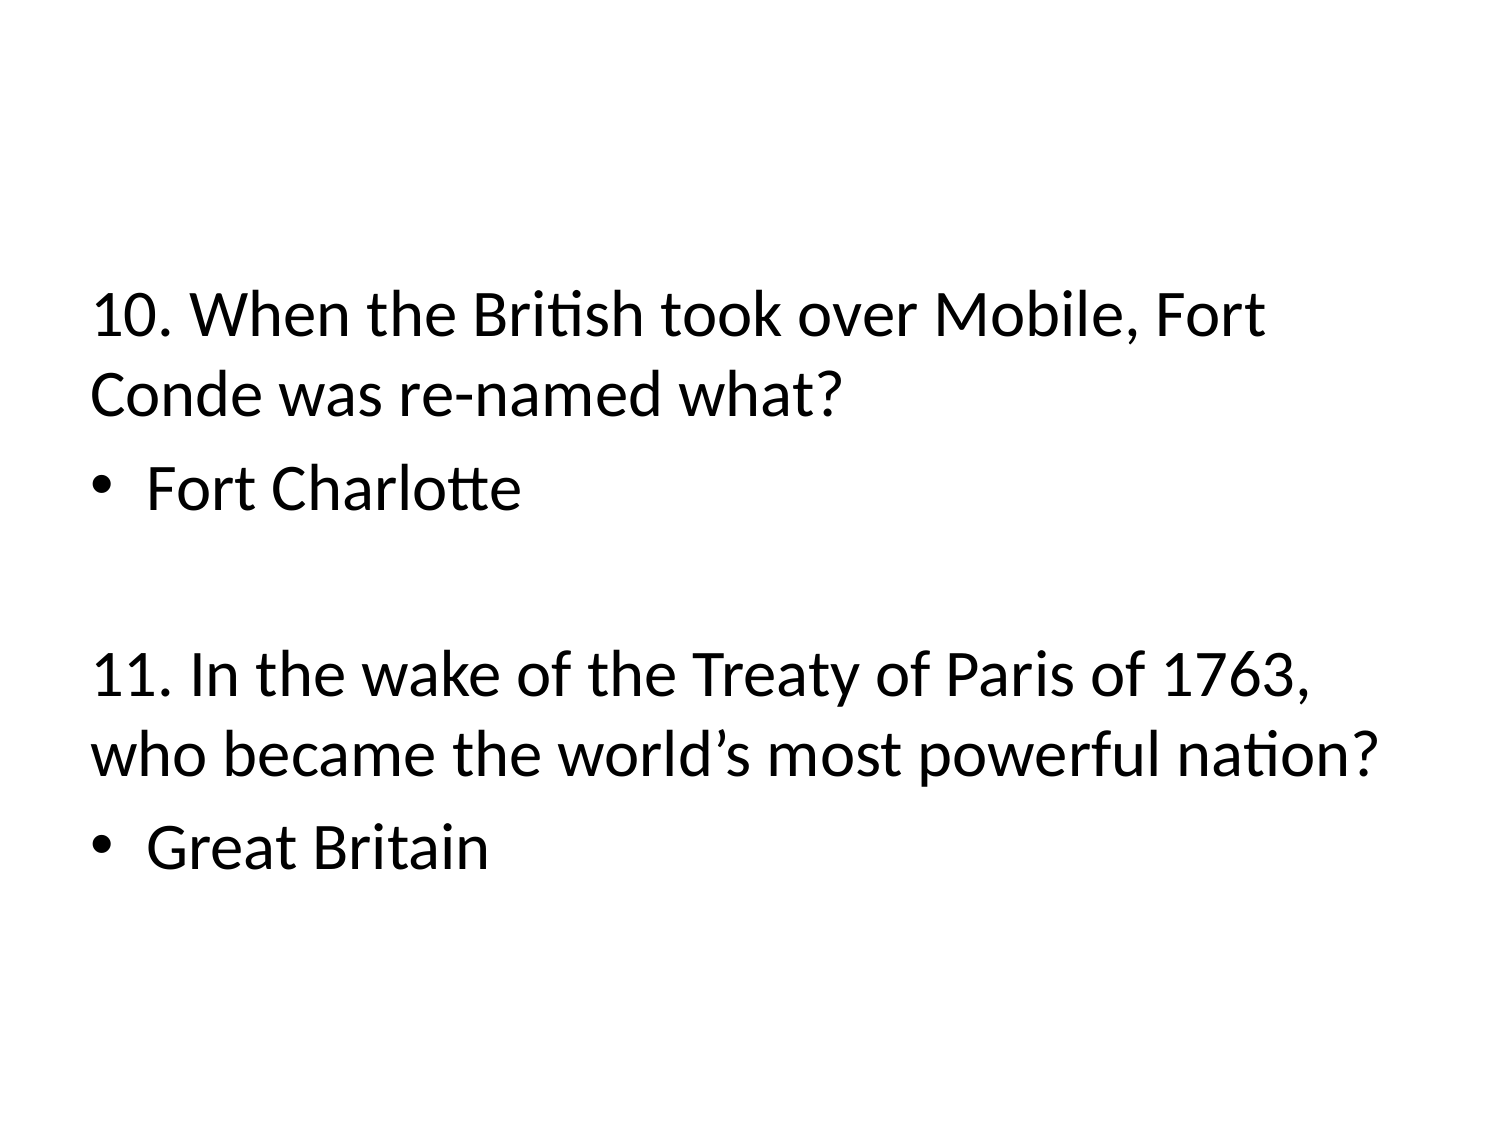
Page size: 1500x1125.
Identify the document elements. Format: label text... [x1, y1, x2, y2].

list 10. When the British took over Mobile, Fort Conde was re-named what? Fort Charlotte 11. In the wake of the Treaty of Paris of 1763, who became the world’s most powerful nation? Great Britain [75, 262, 1425, 1005]
